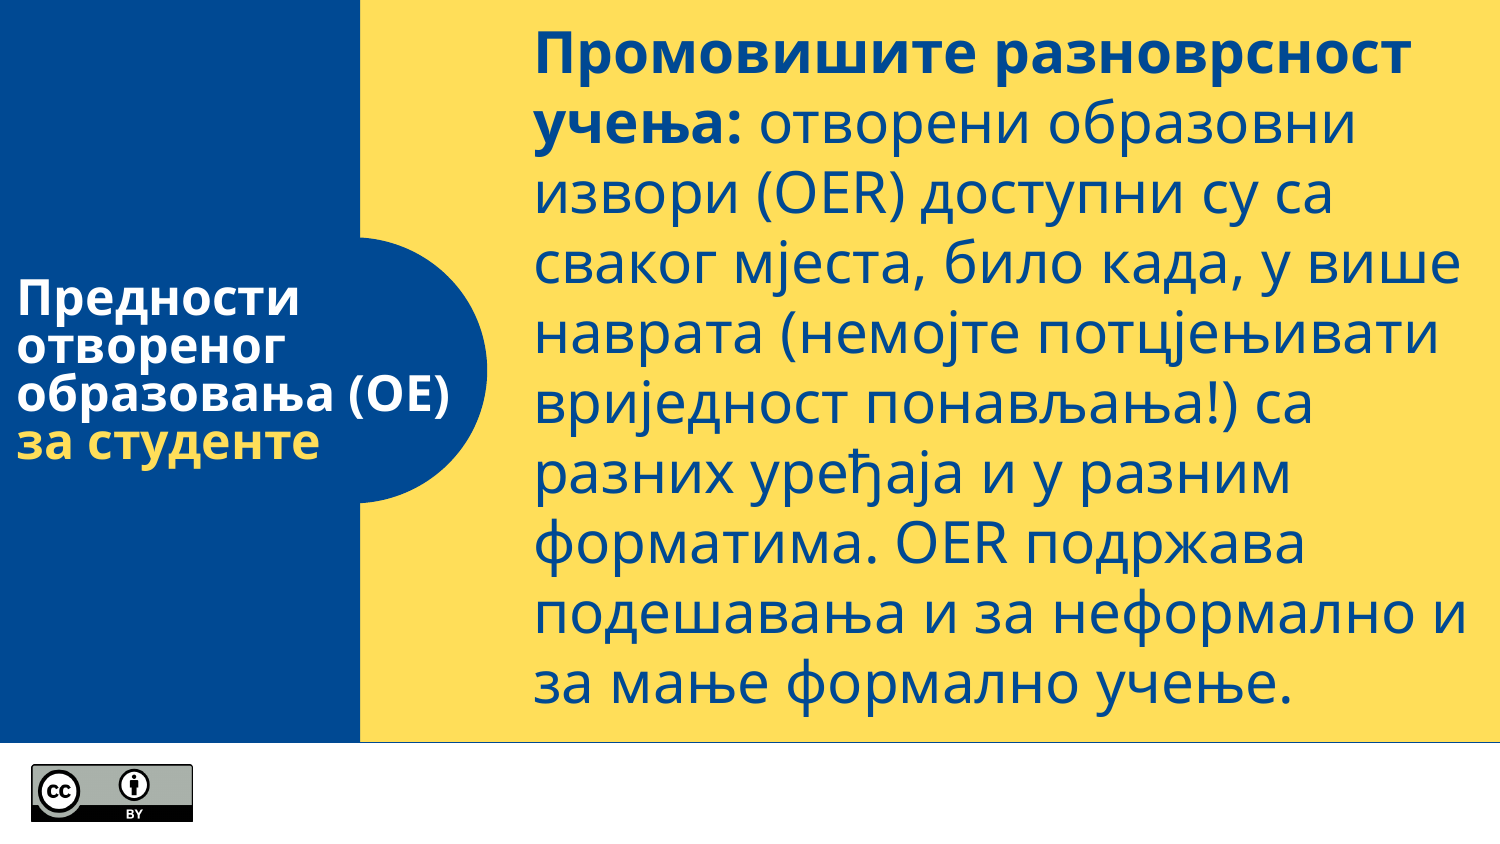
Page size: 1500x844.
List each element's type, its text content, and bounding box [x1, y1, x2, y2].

text_box Предности отвореног образовања (ОЕ) за студенте [1, 262, 488, 485]
text_box [0, 750, 1500, 844]
text_box [284, 485, 421, 504]
picture [31, 764, 193, 822]
text_box [0, 0, 361, 742]
text_box [274, 237, 431, 262]
text_box Промовишите разноврсност учења: отворени образовни извори (OER) доступни су са сваког мјеста, било када, у више наврата (немојте потцјењивати вриједност понављања!) са разних уређаја и у разним форматима. OER подржава подешавања и за неформално и за мање формално учење. [518, 0, 1500, 730]
